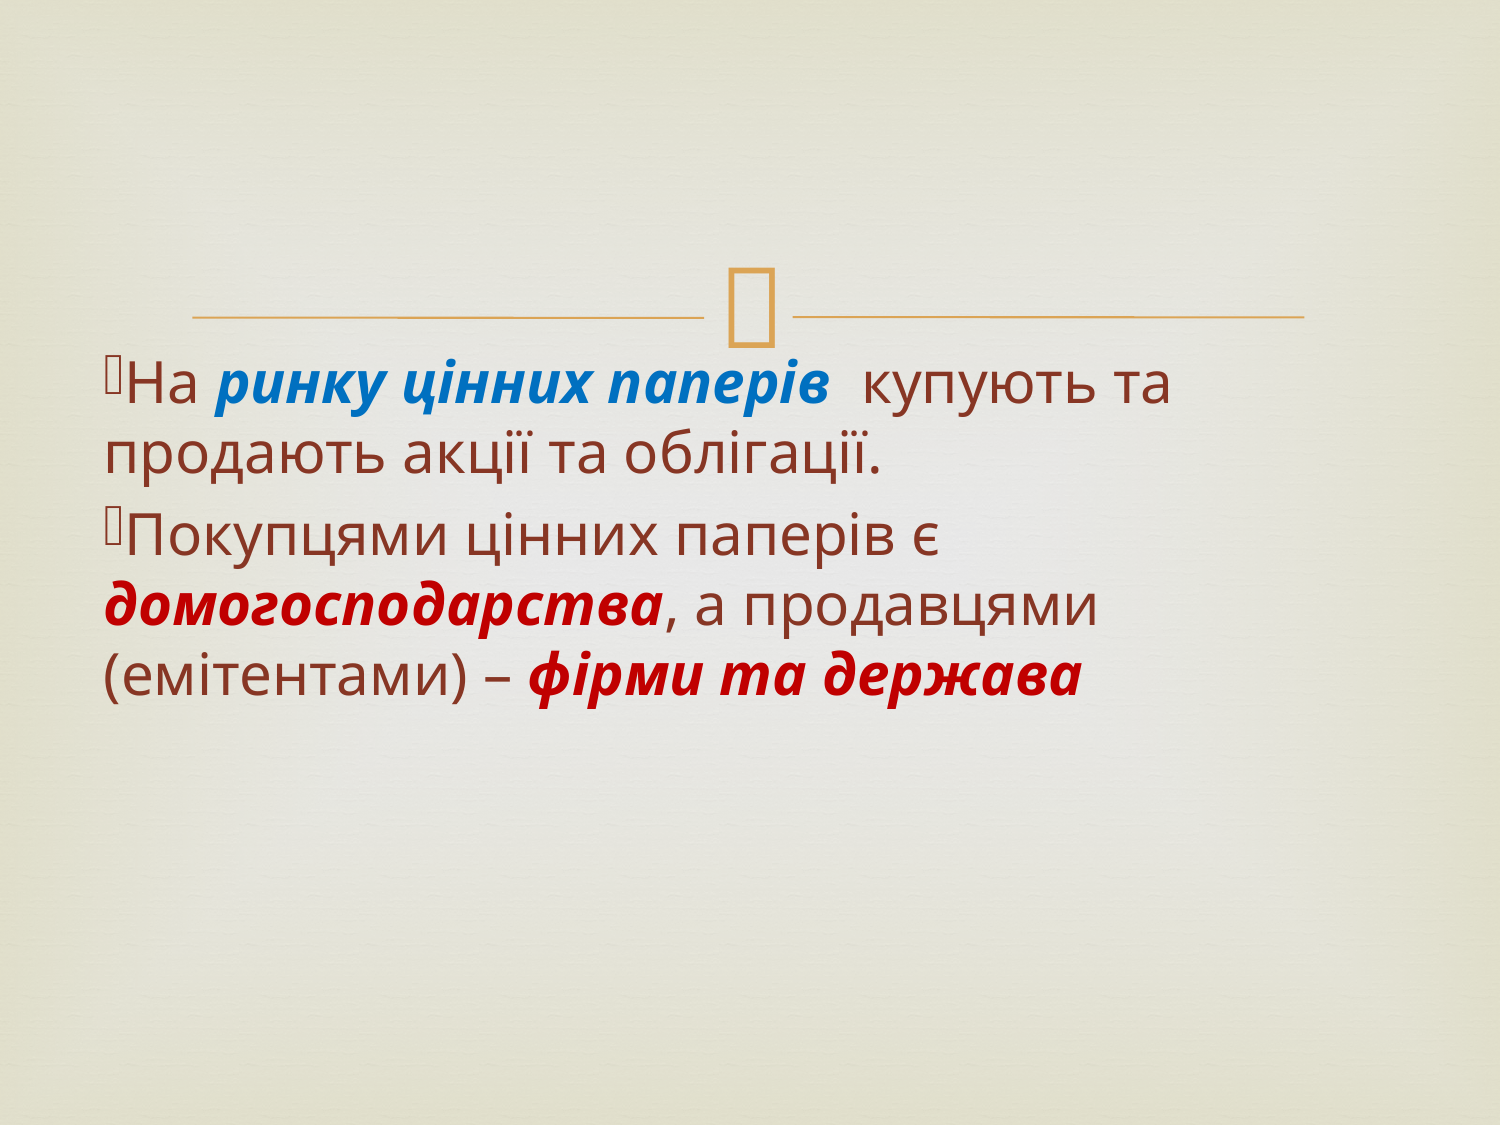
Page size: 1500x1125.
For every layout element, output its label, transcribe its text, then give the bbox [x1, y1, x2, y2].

list На ринку цінних паперів купують та продають акції та облігації. Покупцями цінних паперів є домогосподарства, а продавцями (емітентами) – фірми та держава [88, 93, 1424, 1059]
